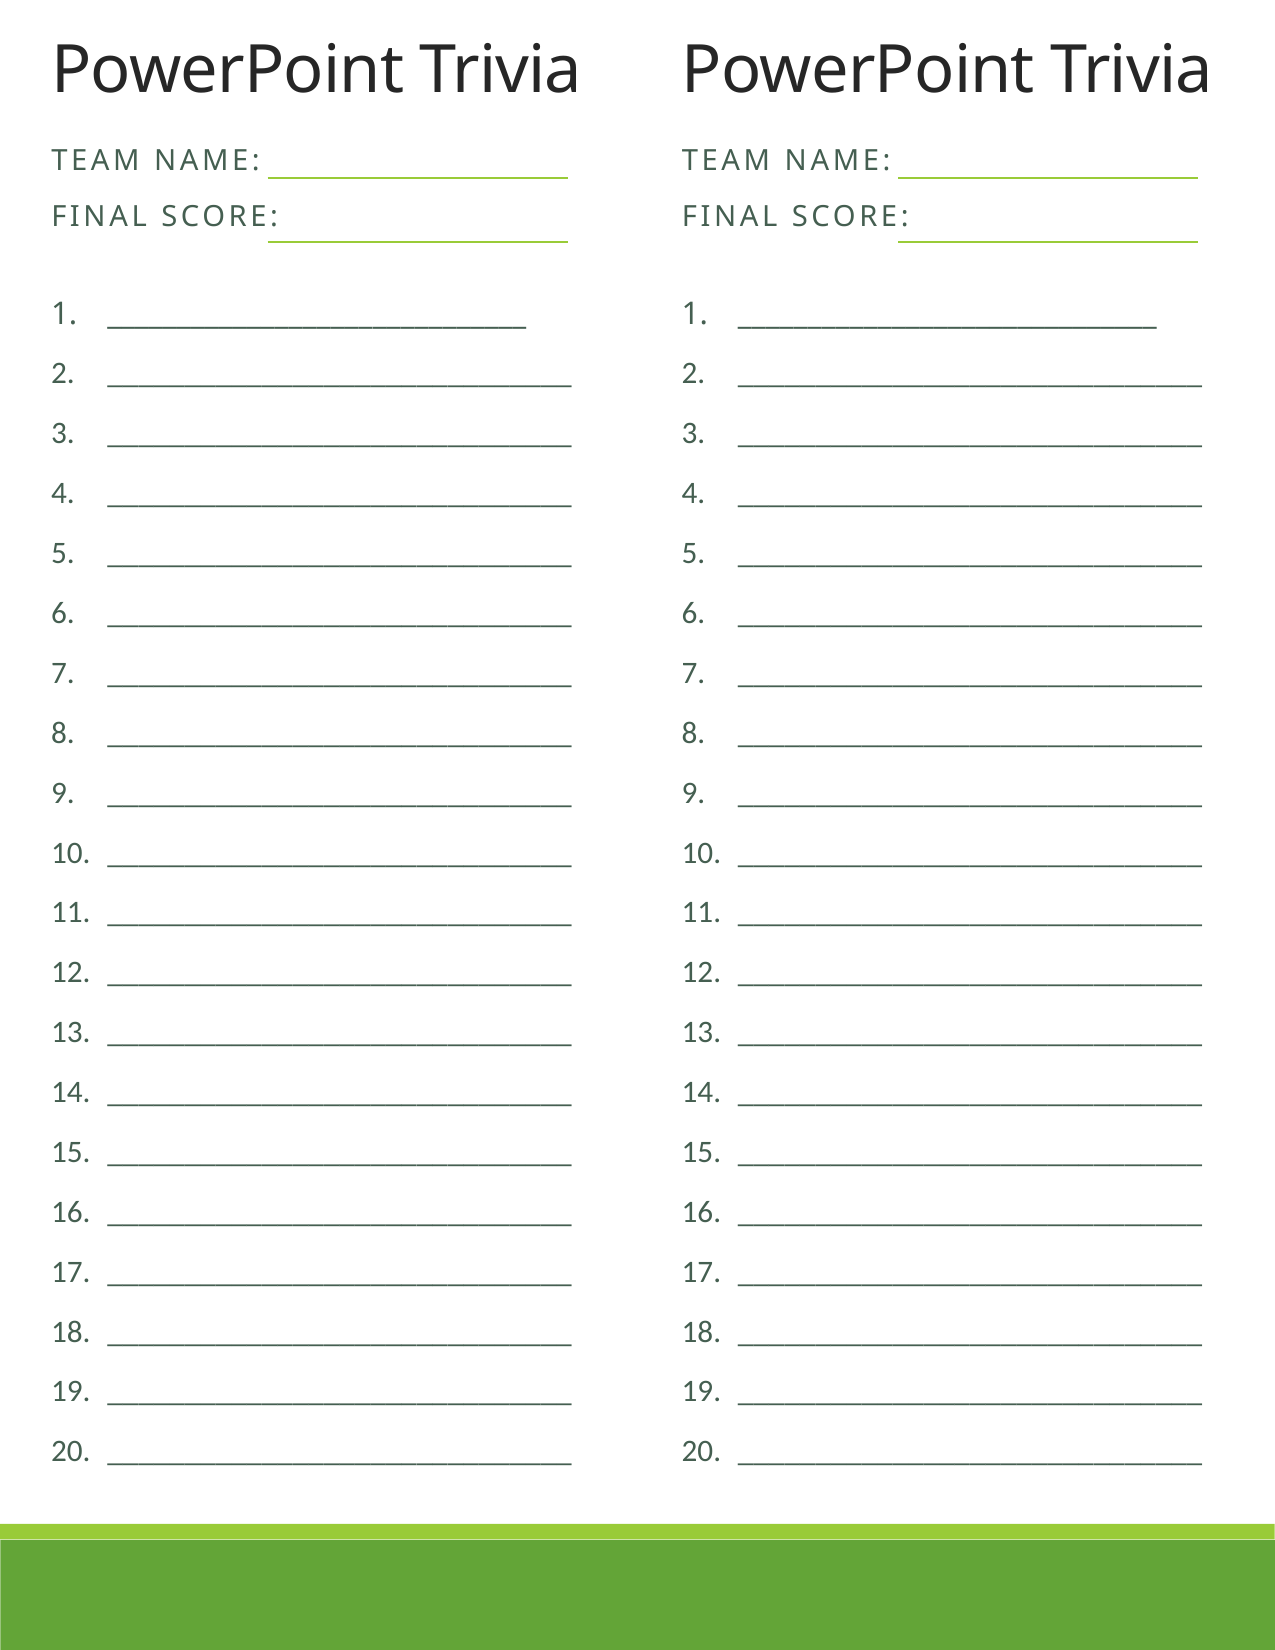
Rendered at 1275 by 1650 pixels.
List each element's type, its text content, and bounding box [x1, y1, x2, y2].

text_box PowerPoint Trivia [666, 30, 1245, 120]
text_box ______________________________ ______________________________ ______________________________ ______________________________ ______________________________ ______________________________ ______________________________ ______________________________ ______________________________ ______________________________ ______________________________ ______________________________ ______________________________ ______________________________ ______________________________ ______________________________ ______________________________ ______________________________ ______________________________ ______________________________ [666, 263, 1269, 1476]
title PowerPoint Trivia [36, 30, 614, 120]
text_box Team Name: Final score: [666, 137, 1245, 263]
text_box ______________________________ ______________________________ ______________________________ ______________________________ ______________________________ ______________________________ ______________________________ ______________________________ ______________________________ ______________________________ ______________________________ ______________________________ ______________________________ ______________________________ ______________________________ ______________________________ ______________________________ ______________________________ ______________________________ ______________________________ [36, 263, 638, 1476]
subtitle Team Name: Final score: [36, 137, 614, 263]
